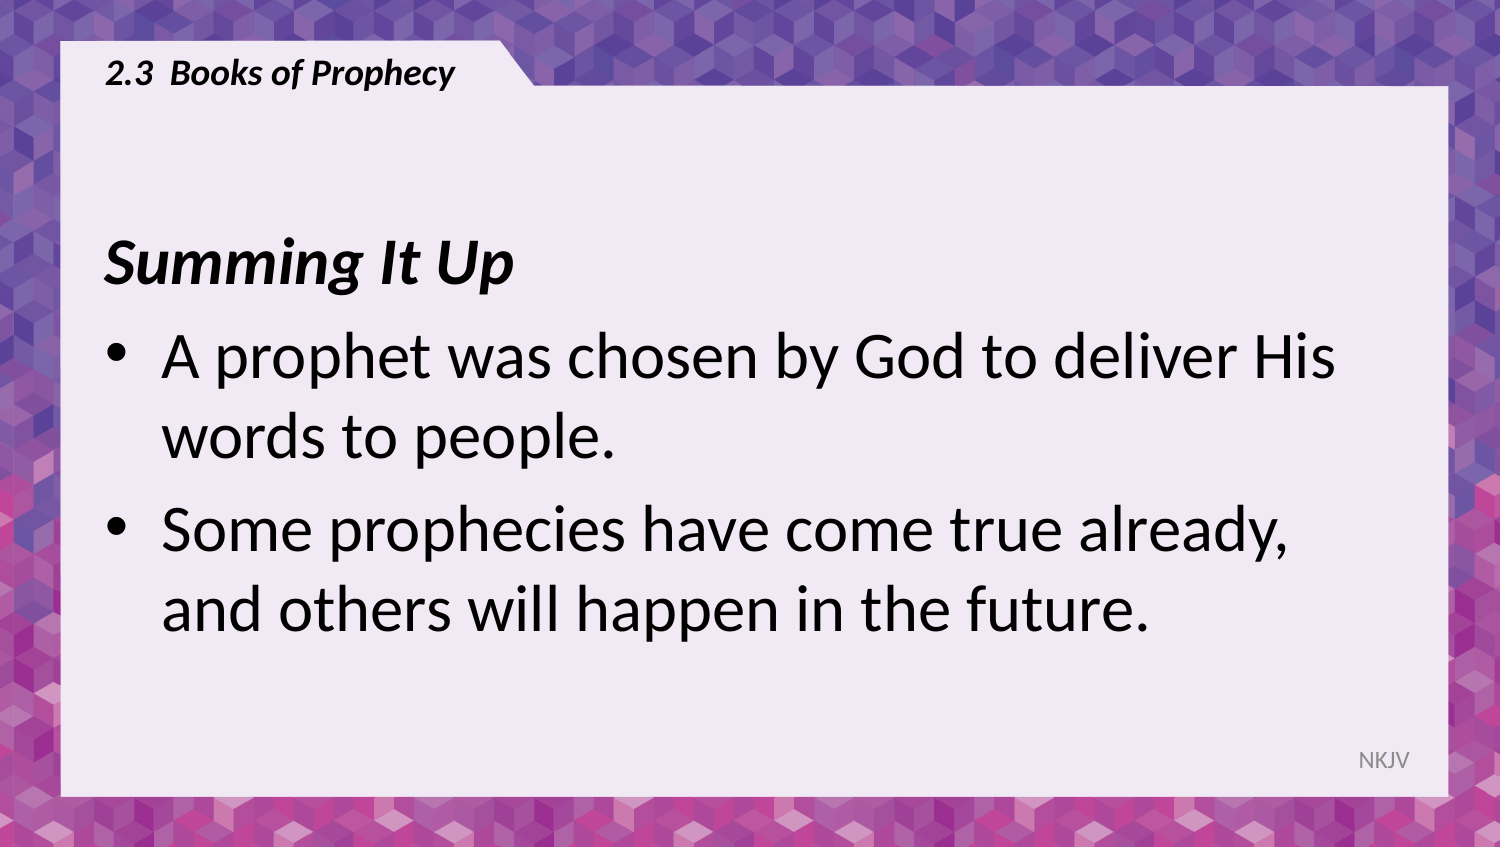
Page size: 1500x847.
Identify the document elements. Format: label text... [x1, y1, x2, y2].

title 2.3 Books of Prophecy [89, 33, 1420, 108]
picture [0, 0, 1500, 847]
footer NKJV [950, 736, 1425, 782]
list Summing It Up A prophet was chosen by God to deliver His words to people. Some prophecies have come true already, and others will happen in the future. [89, 141, 1403, 722]
